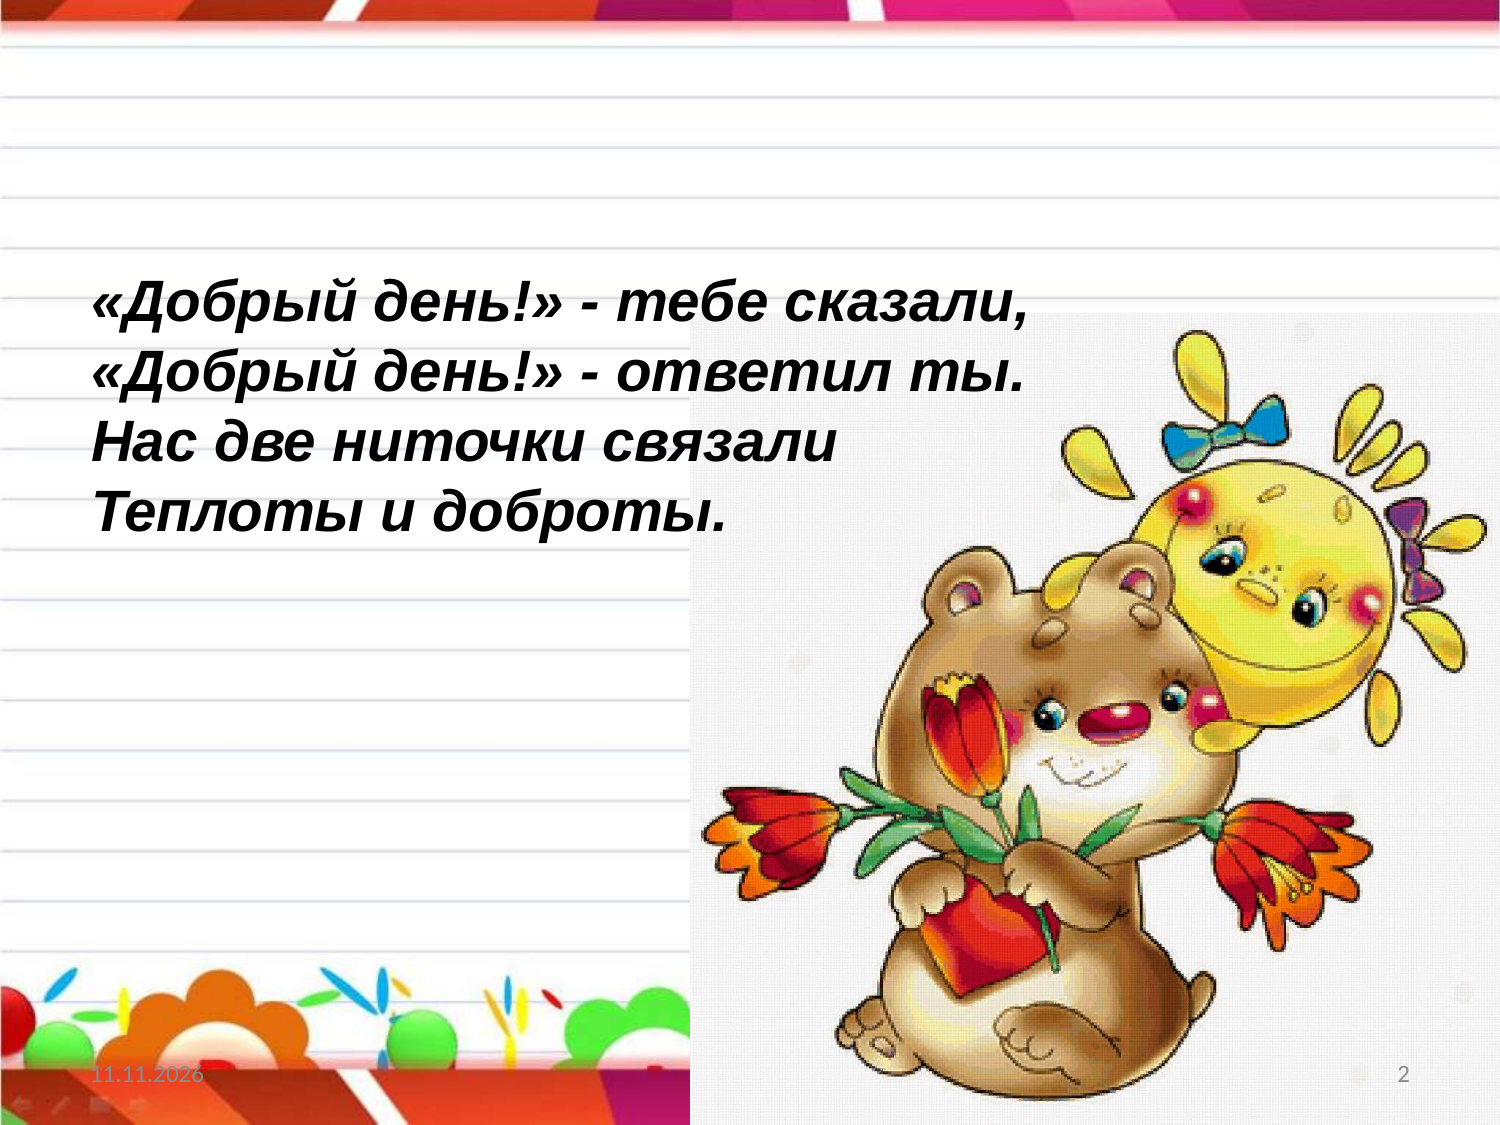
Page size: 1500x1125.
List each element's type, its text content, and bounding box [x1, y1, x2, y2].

picture [0, 0, 1500, 1125]
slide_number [75, 1042, 425, 1103]
text_box «Добрый день!» - тебе сказали, «Добрый день!» - ответил ты. Нас две ниточки связали Теплоты и доброты. [76, 255, 1457, 550]
